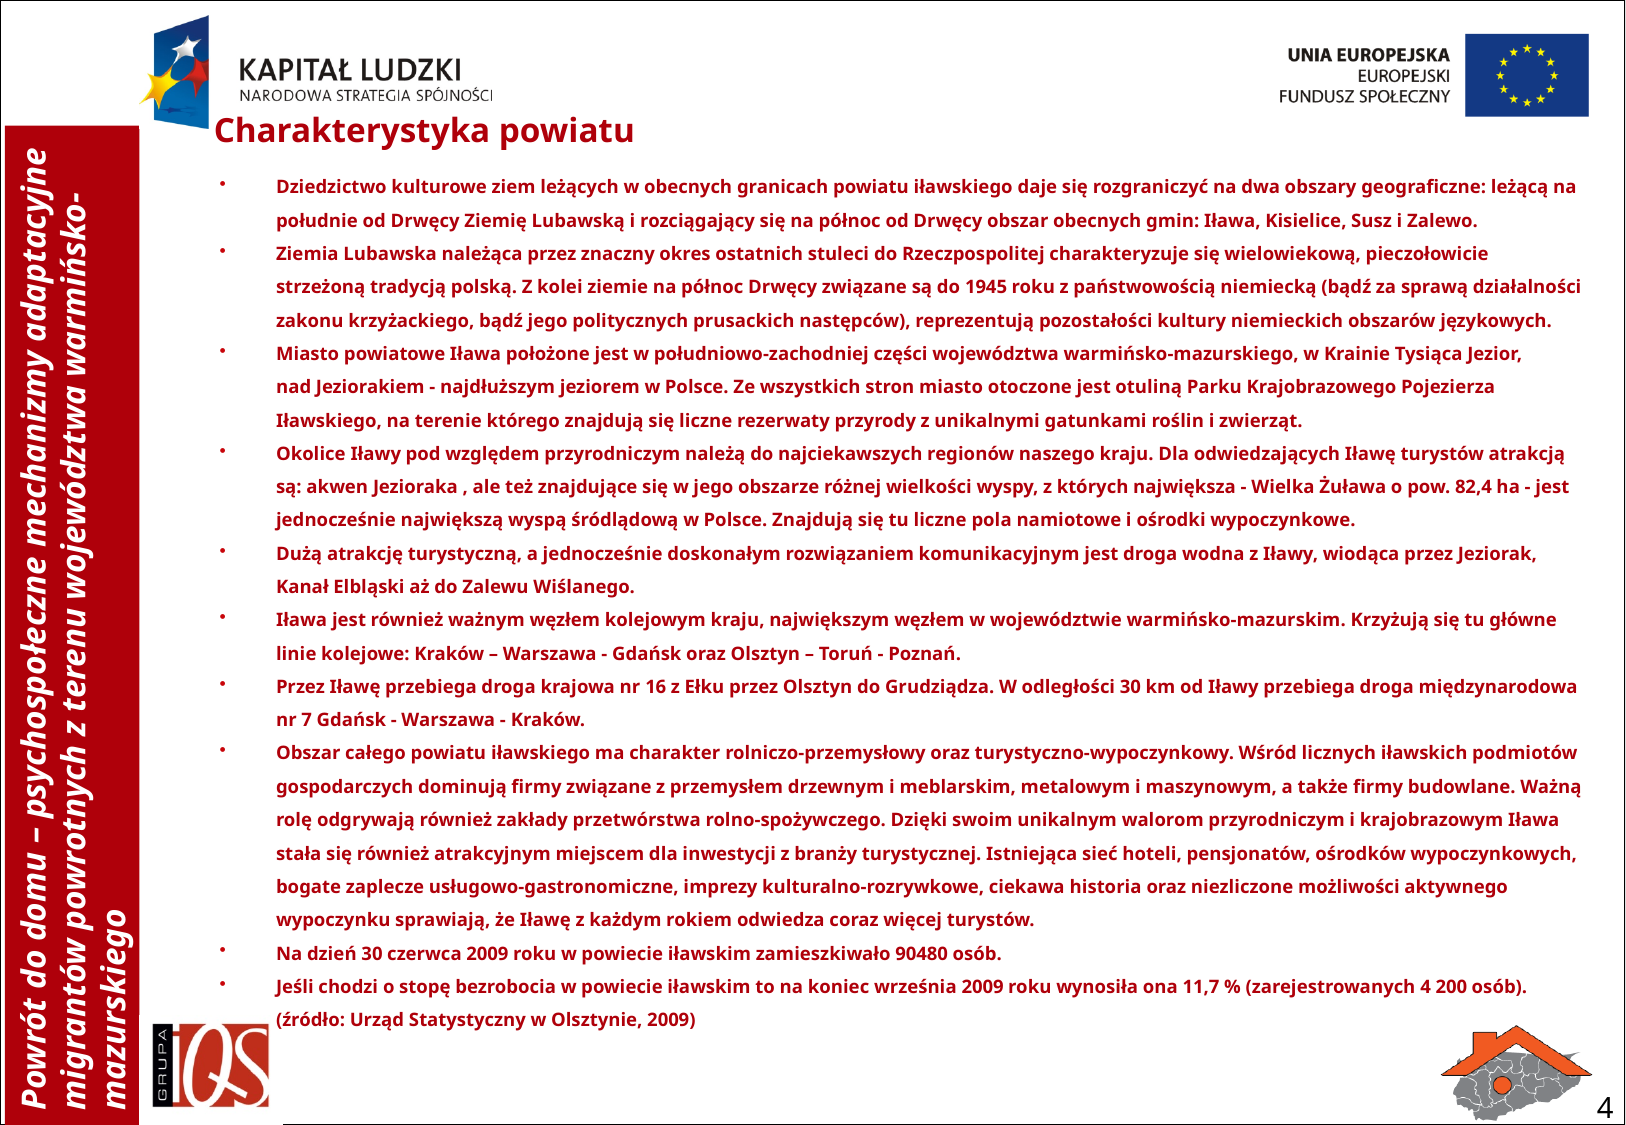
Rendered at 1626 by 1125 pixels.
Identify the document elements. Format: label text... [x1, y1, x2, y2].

picture [139, 15, 492, 129]
picture [139, 1015, 283, 1125]
slide_number 4 [1249, 1082, 1625, 1125]
picture [1250, 7, 1617, 143]
list Dziedzictwo kulturowe ziem leżących w obecnych granicach powiatu iławskiego daje się rozgraniczyć na dwa obszary geograficzne: leżącą na południe od Drwęcy Ziemię Lubawską i rozciągający się na północ od Drwęcy obszar obecnych gmin: Iława, Kisielice, Susz i Zalewo. Ziemia Lubawska należąca przez znaczny okres ostatnich stuleci do Rzeczpospolitej charakteryzuje się wielowiekową, pieczołowicie strzeżoną tradycją polską. Z kolei ziemie na północ Drwęcy związane są do 1945 roku z państwowością niemiecką (bądź za sprawą działalności zakonu krzyżackiego, bądź jego politycznych prusackich następców), reprezentują pozostałości kultury niemieckich obszarów językowych. Miasto powiatowe Iława położone jest w południowo-zachodniej części województwa warmińsko-mazurskiego, w Krainie Tysiąca Jezior, nad Jeziorakiem - najdłuższym jeziorem w Polsce. Ze wszystkich stron miasto otoczone jest otuliną Parku Krajobrazowego Pojezierza Iławskiego, na terenie którego znajdują się liczne rezerwaty przyrody z unikalnymi gatunkami roślin i zwierząt. Okolice Iławy pod względem przyrodniczym należą do najciekawszych regionów naszego kraju. Dla odwiedzających Iławę turystów atrakcją są: akwen Jezioraka , ale też znajdujące się w jego obszarze różnej wielkości wyspy, z których największa - Wielka Żuława o pow. 82,4 ha - jest jednocześnie największą wyspą śródlądową w Polsce. Znajdują się tu liczne pola namiotowe i ośrodki wypoczynkowe. Dużą atrakcję turystyczną, a jednocześnie doskonałym rozwiązaniem komunikacyjnym jest droga wodna z Iławy, wiodąca przez Jeziorak, Kanał Elbląski aż do Zalewu Wiślanego. Iława jest również ważnym węzłem kolejowym kraju, największym węzłem w województwie warmińsko-mazurskim. Krzyżują się tu główne linie kolejowe: Kraków – Warszawa - Gdańsk oraz Olsztyn – Toruń - Poznań. Przez Iławę przebiega droga krajowa nr 16 z Ełku przez Olsztyn do Grudziądza. W odległości 30 km od Iławy przebiega droga międzynarodowa nr 7 Gdańsk - Warszawa - Kraków. Obszar całego powiatu iławskiego ma charakter rolniczo-przemysłowy oraz turystyczno-wypoczynkowy. Wśród licznych iławskich podmiotów gospodarczych dominują firmy związane z przemysłem drzewnym i meblarskim, metalowym i maszynowym, a także firmy budowlane. Ważną rolę odgrywają również zakłady przetwórstwa rolno-spożywczego. Dzięki swoim unikalnym walorom przyrodniczym i krajobrazowym Iława stała się również atrakcyjnym miejscem dla inwestycji z branży turystycznej. Istniejąca sieć hoteli, pensjonatów, ośrodków wypoczynkowych, bogate zaplecze usługowo-gastronomiczne, imprezy kulturalno-rozrywkowe, ciekawa historia oraz niezliczone możliwości aktywnego wypoczynku sprawiają, że Iławę z każdym rokiem odwiedza coraz więcej turystów. Na dzień 30 czerwca 2009 roku w powiecie iławskim zamieszkiwało 90480 osób. Jeśli chodzi o stopę bezrobocia w powiecie iławskim to na koniec września 2009 roku wynosiła ona 11,7 % (zarejestrowanych 4 200 osób). (źródło: Urząd Statystyczny w Olsztynie, 2009) [204, 156, 1598, 1039]
picture [1438, 1039, 1594, 1082]
text_box Charakterystyka powiatu [213, 101, 704, 157]
